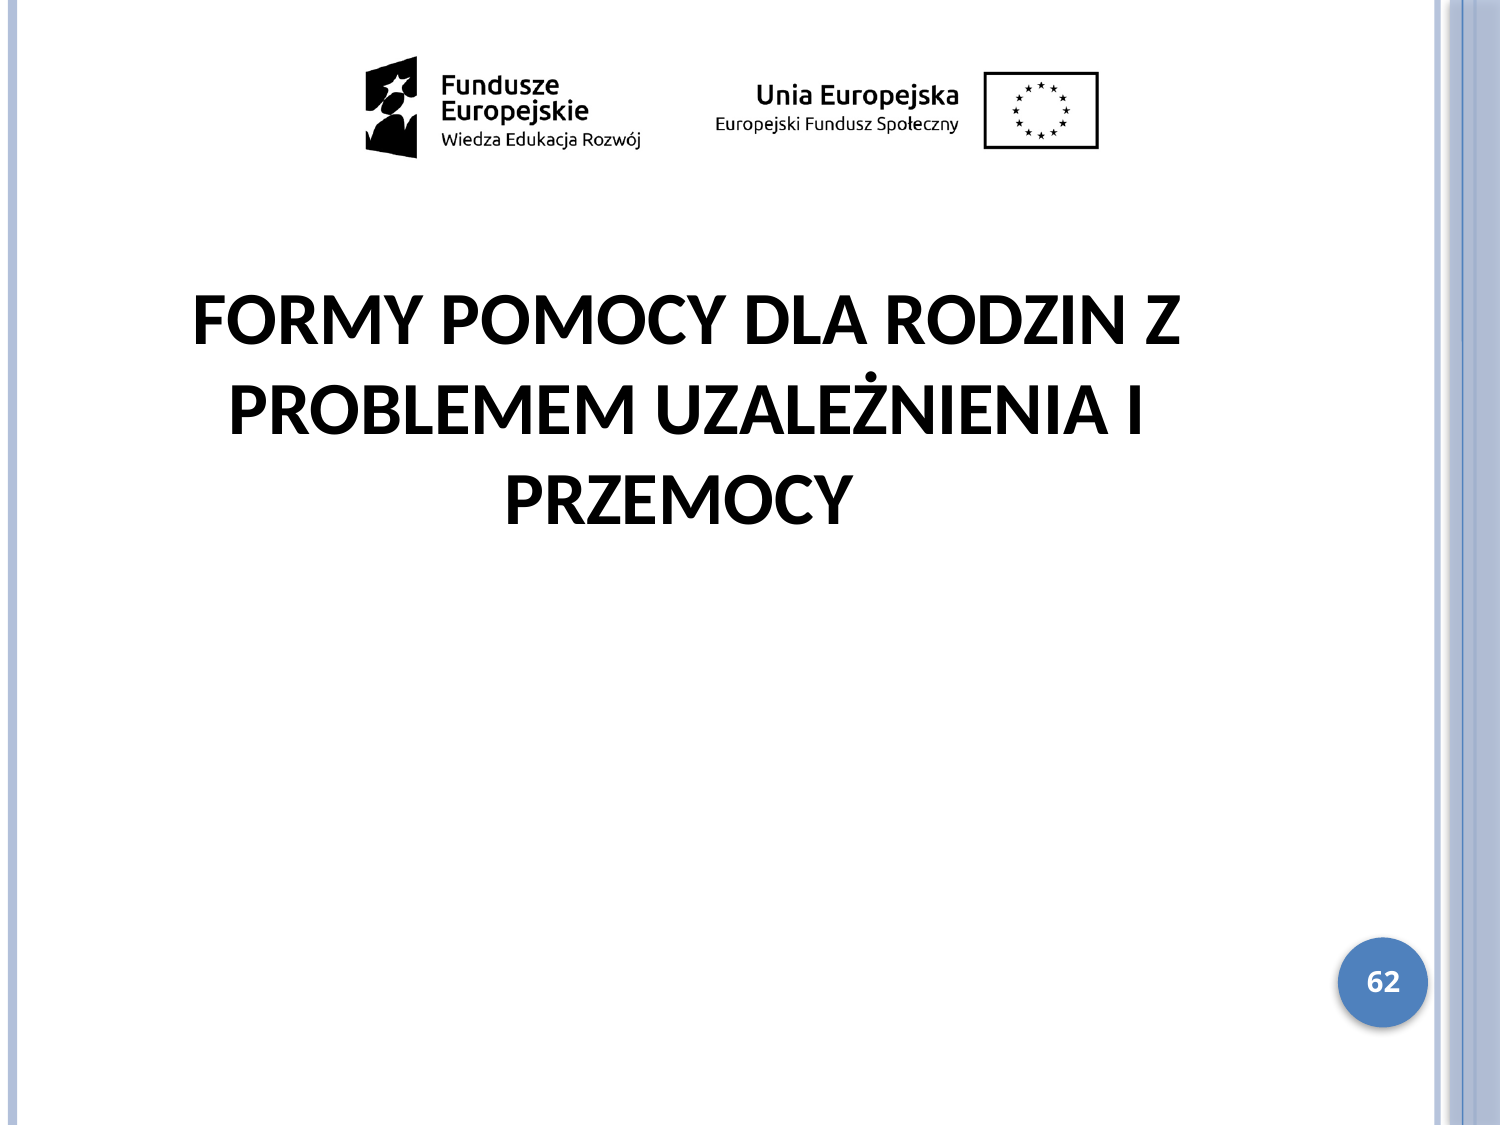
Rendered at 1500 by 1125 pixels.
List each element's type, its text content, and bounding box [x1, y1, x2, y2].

picture [340, 30, 1124, 184]
list FORMY POMOCY DLA RODZIN Z PROBLEMEM UZALEŻNIENIA I PRZEMOCY [75, 262, 1300, 1062]
slide_number 62 [1333, 940, 1434, 1027]
